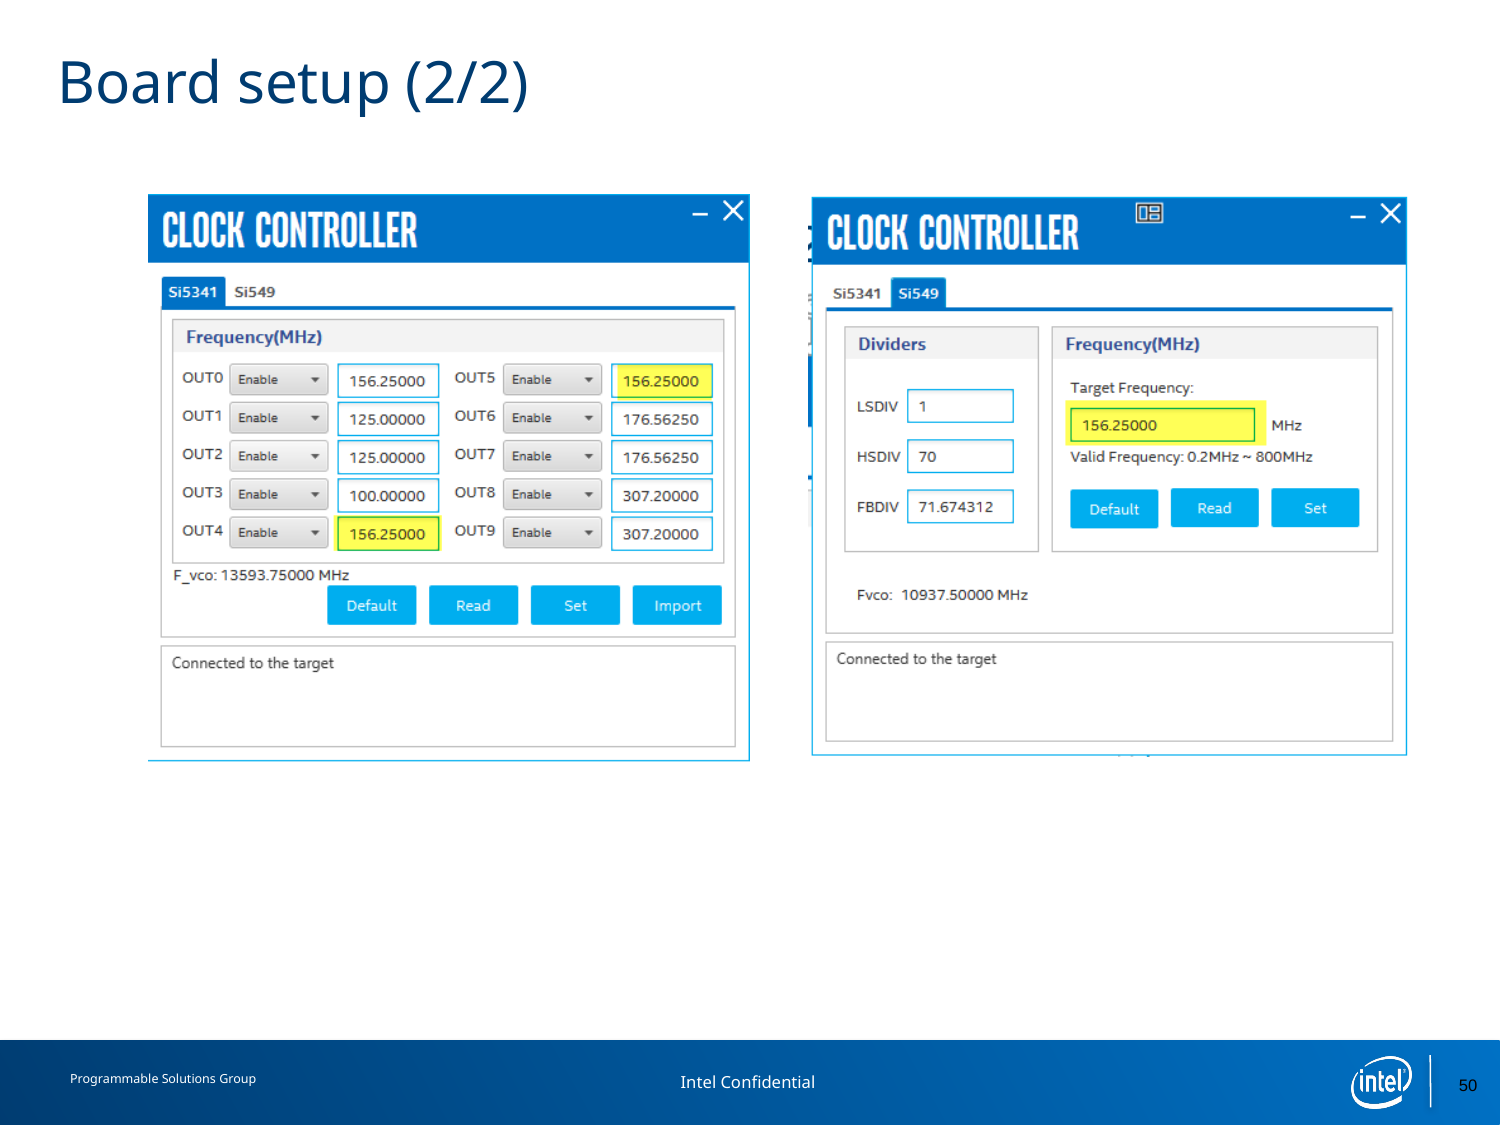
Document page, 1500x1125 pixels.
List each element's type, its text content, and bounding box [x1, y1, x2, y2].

slide_number 50 [1127, 1055, 1478, 1116]
list [50, 130, 1418, 981]
picture [808, 192, 1411, 758]
picture [148, 196, 751, 764]
title Board setup (2/2) [57, 44, 1425, 195]
